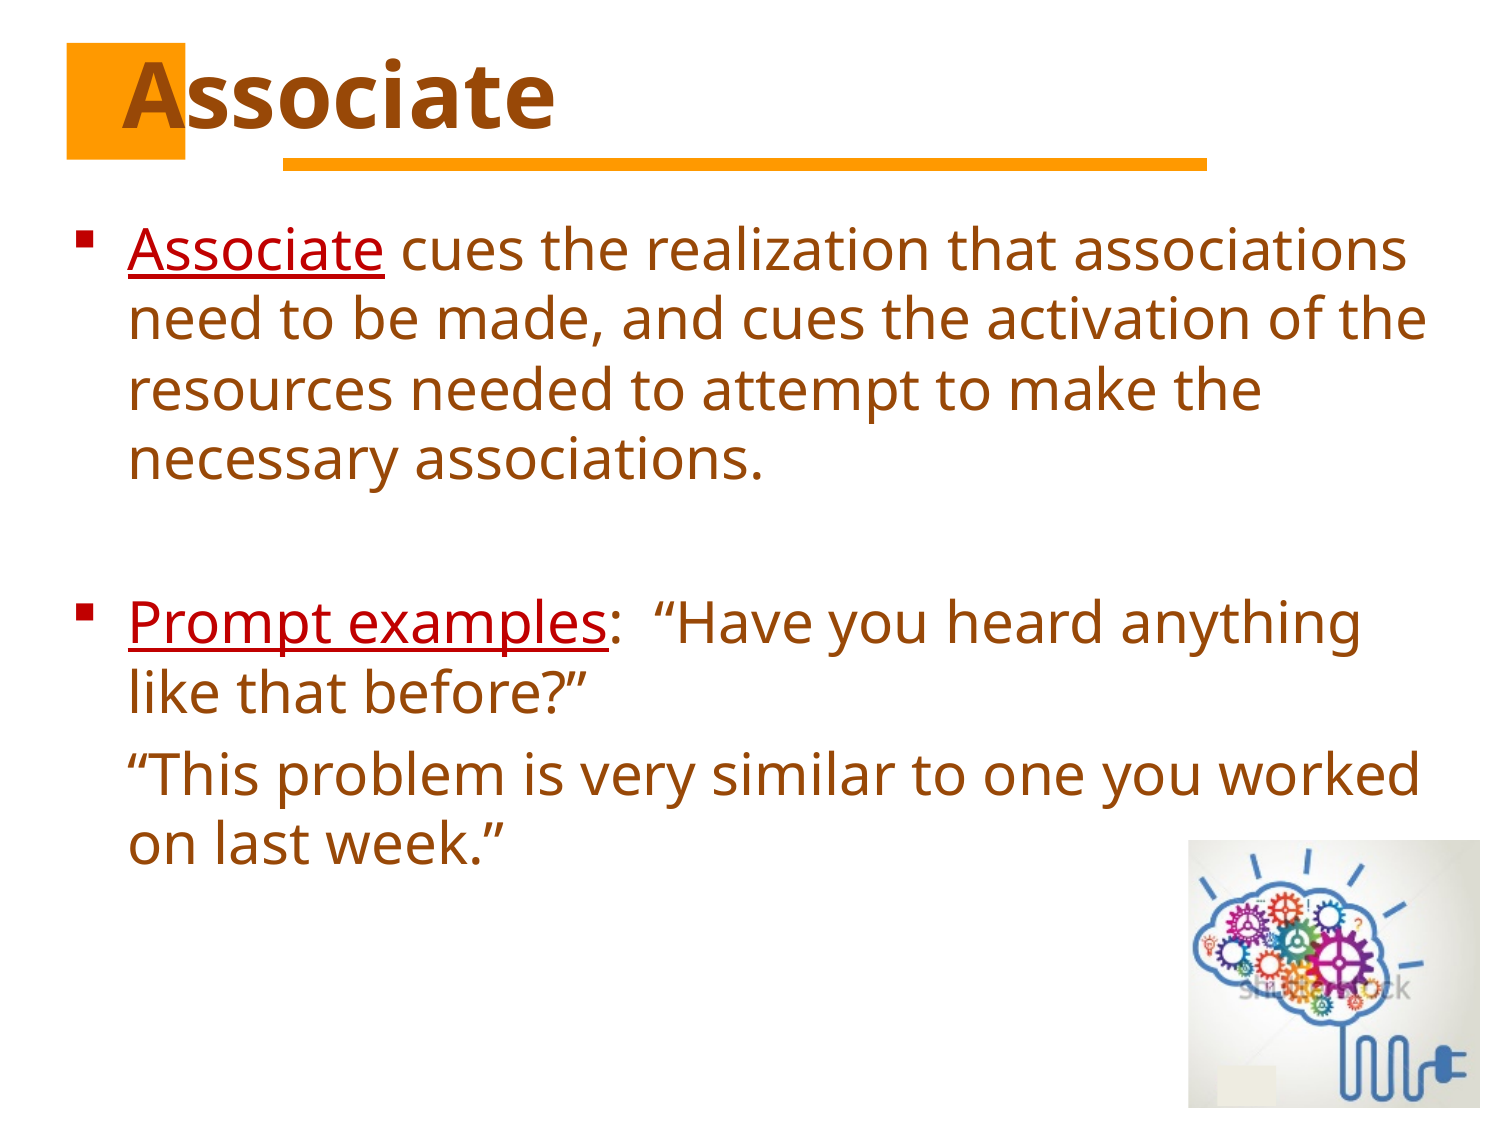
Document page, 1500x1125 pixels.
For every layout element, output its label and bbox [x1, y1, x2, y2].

list [56, 203, 1459, 1017]
text_box [1187, 839, 1483, 1108]
text_box [64, 41, 188, 162]
title [106, 41, 746, 143]
